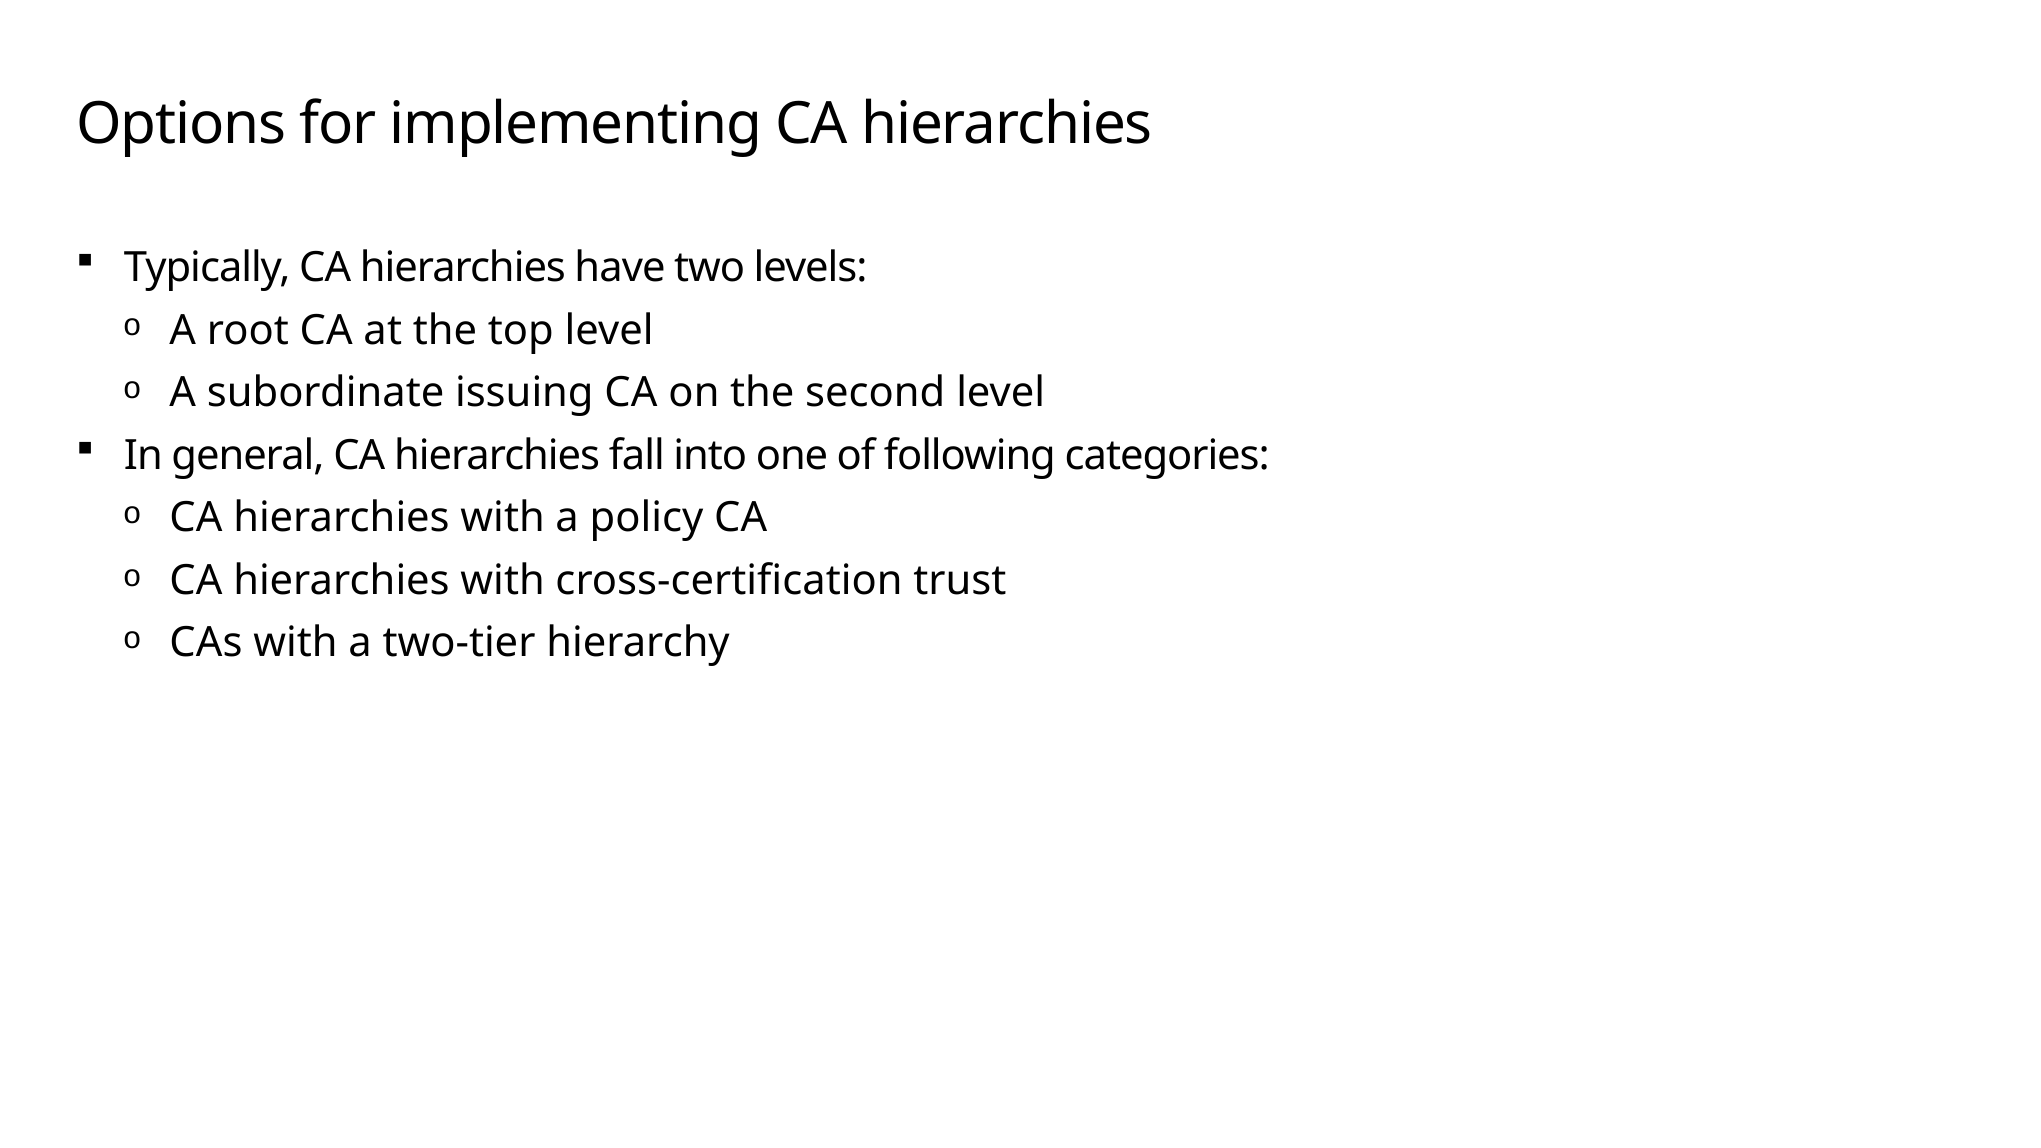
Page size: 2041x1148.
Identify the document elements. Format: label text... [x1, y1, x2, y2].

list Typically, CA hierarchies have two levels: A root CA at the top level A subordinate issuing CA on the second level In general, CA hierarchies fall into one of following categories: CA hierarchies with a policy CA CA hierarchies with cross-certification trust CAs with a two-tier hierarchy [76, 240, 1900, 1014]
title Options for implementing CA hierarchies [76, 93, 1968, 161]
